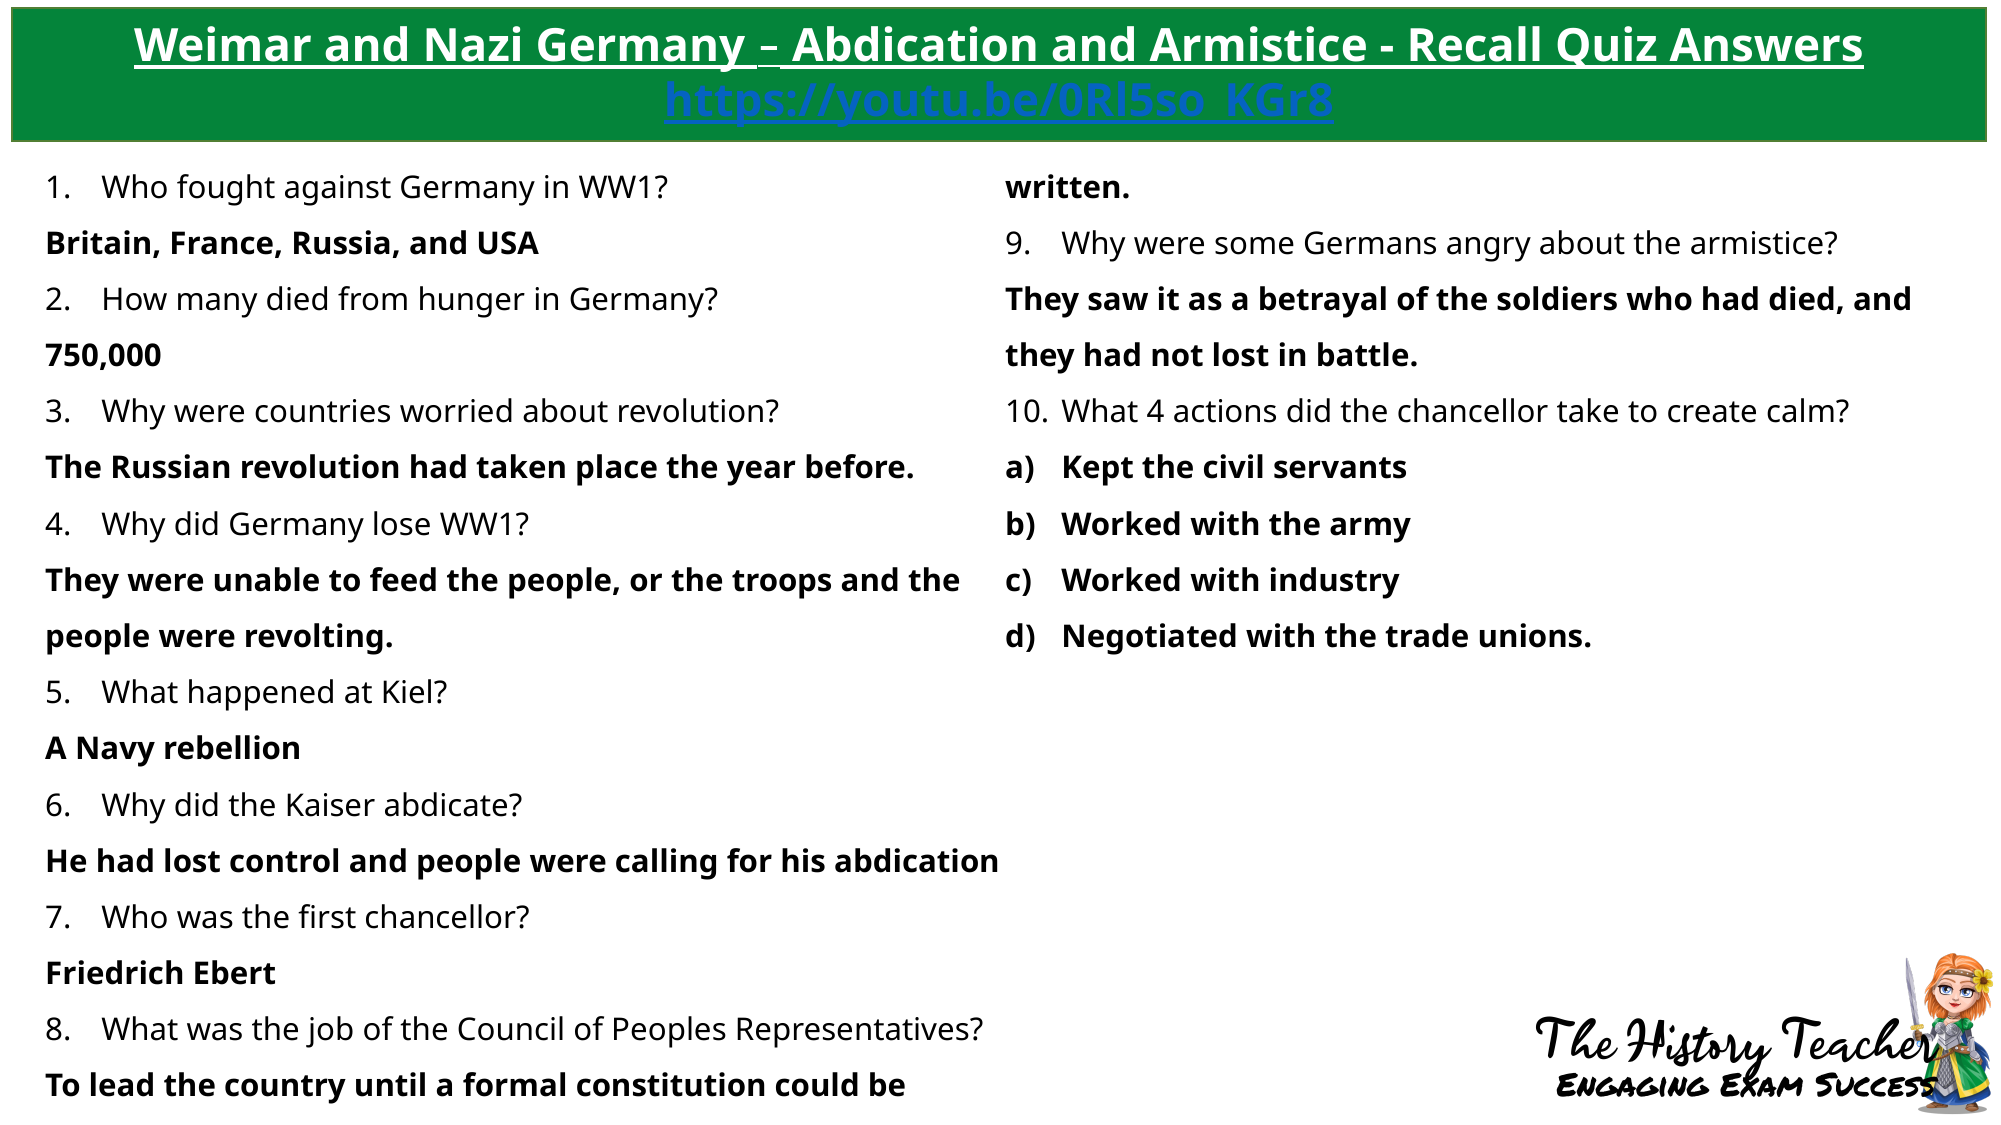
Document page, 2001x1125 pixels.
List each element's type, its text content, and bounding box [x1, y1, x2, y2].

text_box Weimar and Nazi Germany – Abdication and Armistice - Recall Quiz Answers https://youtu.be/0Rl5so_KGr8 [11, 7, 1987, 142]
picture [1494, 952, 1994, 1125]
text_box Who fought against Germany in WW1? Britain, France, Russia, and USA How many died from hunger in Germany? 750,000 Why were countries worried about revolution? The Russian revolution had taken place the year before. Why did Germany lose WW1? They were unable to feed the people, or the troops and the people were revolting. What happened at Kiel? A Navy rebellion Why did the Kaiser abdicate? He had lost control and people were calling for his abdication Who was the first chancellor? Friedrich Ebert What was the job of the Council of Peoples Representatives? To lead the country until a formal constitution could be written. Why were some Germans angry about the armistice? They saw it as a betrayal of the soldiers who had died, and they had not lost in battle. What 4 actions did the chancellor take to create calm? Kept the civil servants Worked with the army Worked with industry Negotiated with the trade unions. [30, 142, 1981, 1114]
